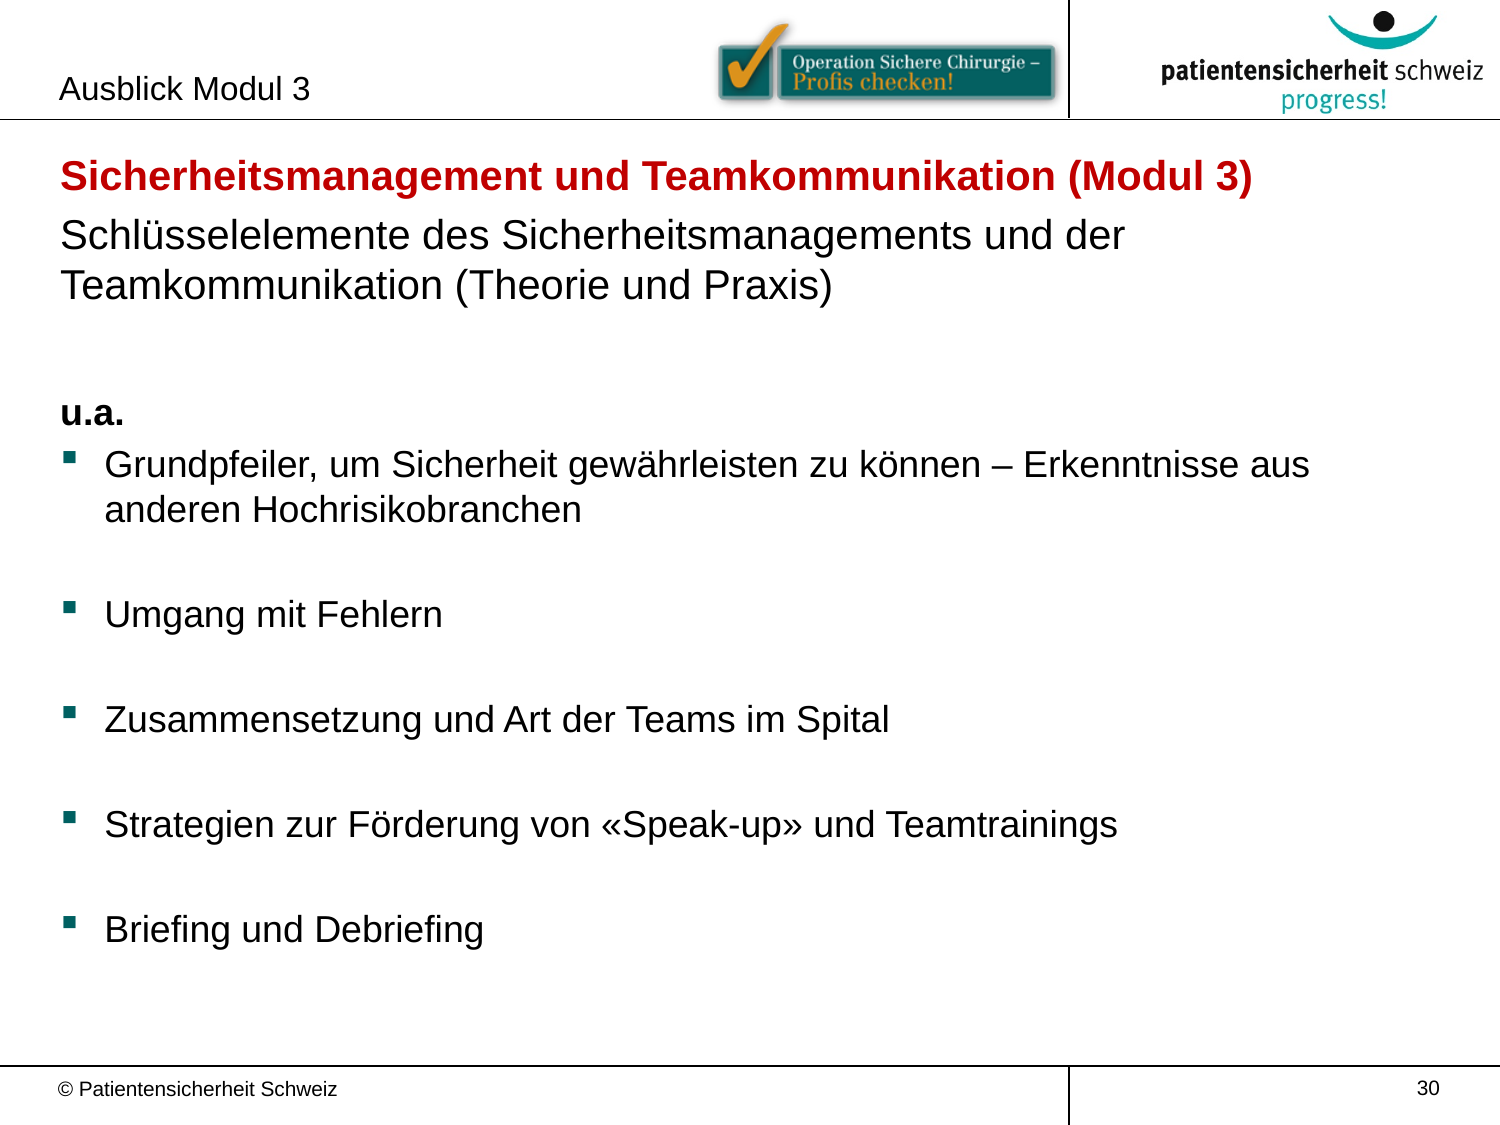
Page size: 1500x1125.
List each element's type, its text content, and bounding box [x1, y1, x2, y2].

list Ausblick Modul 3 [0, 0, 1069, 119]
picture [1162, 11, 1483, 114]
list Sicherheitsmanagement und Teamkommunikation (Modul 3) Schlüsselelemente des Sicherheitsmanagements und der Teamkommunikation (Theorie und Praxis) u.a. Grundpfeiler, um Sicherheit gewährleisten zu können – Erkenntnisse aus anderen Hochrisikobranchen Umgang mit Fehlern Zusammensetzung und Art der Teams im Spital Strategien zur Förderung von «Speak-up» und Teamtrainings Briefing und Debriefing [60, 149, 1442, 1006]
slide_number © Patientensicherheit Schweiz [57, 761, 584, 1125]
slide_number 30 [1357, 1074, 1440, 1100]
